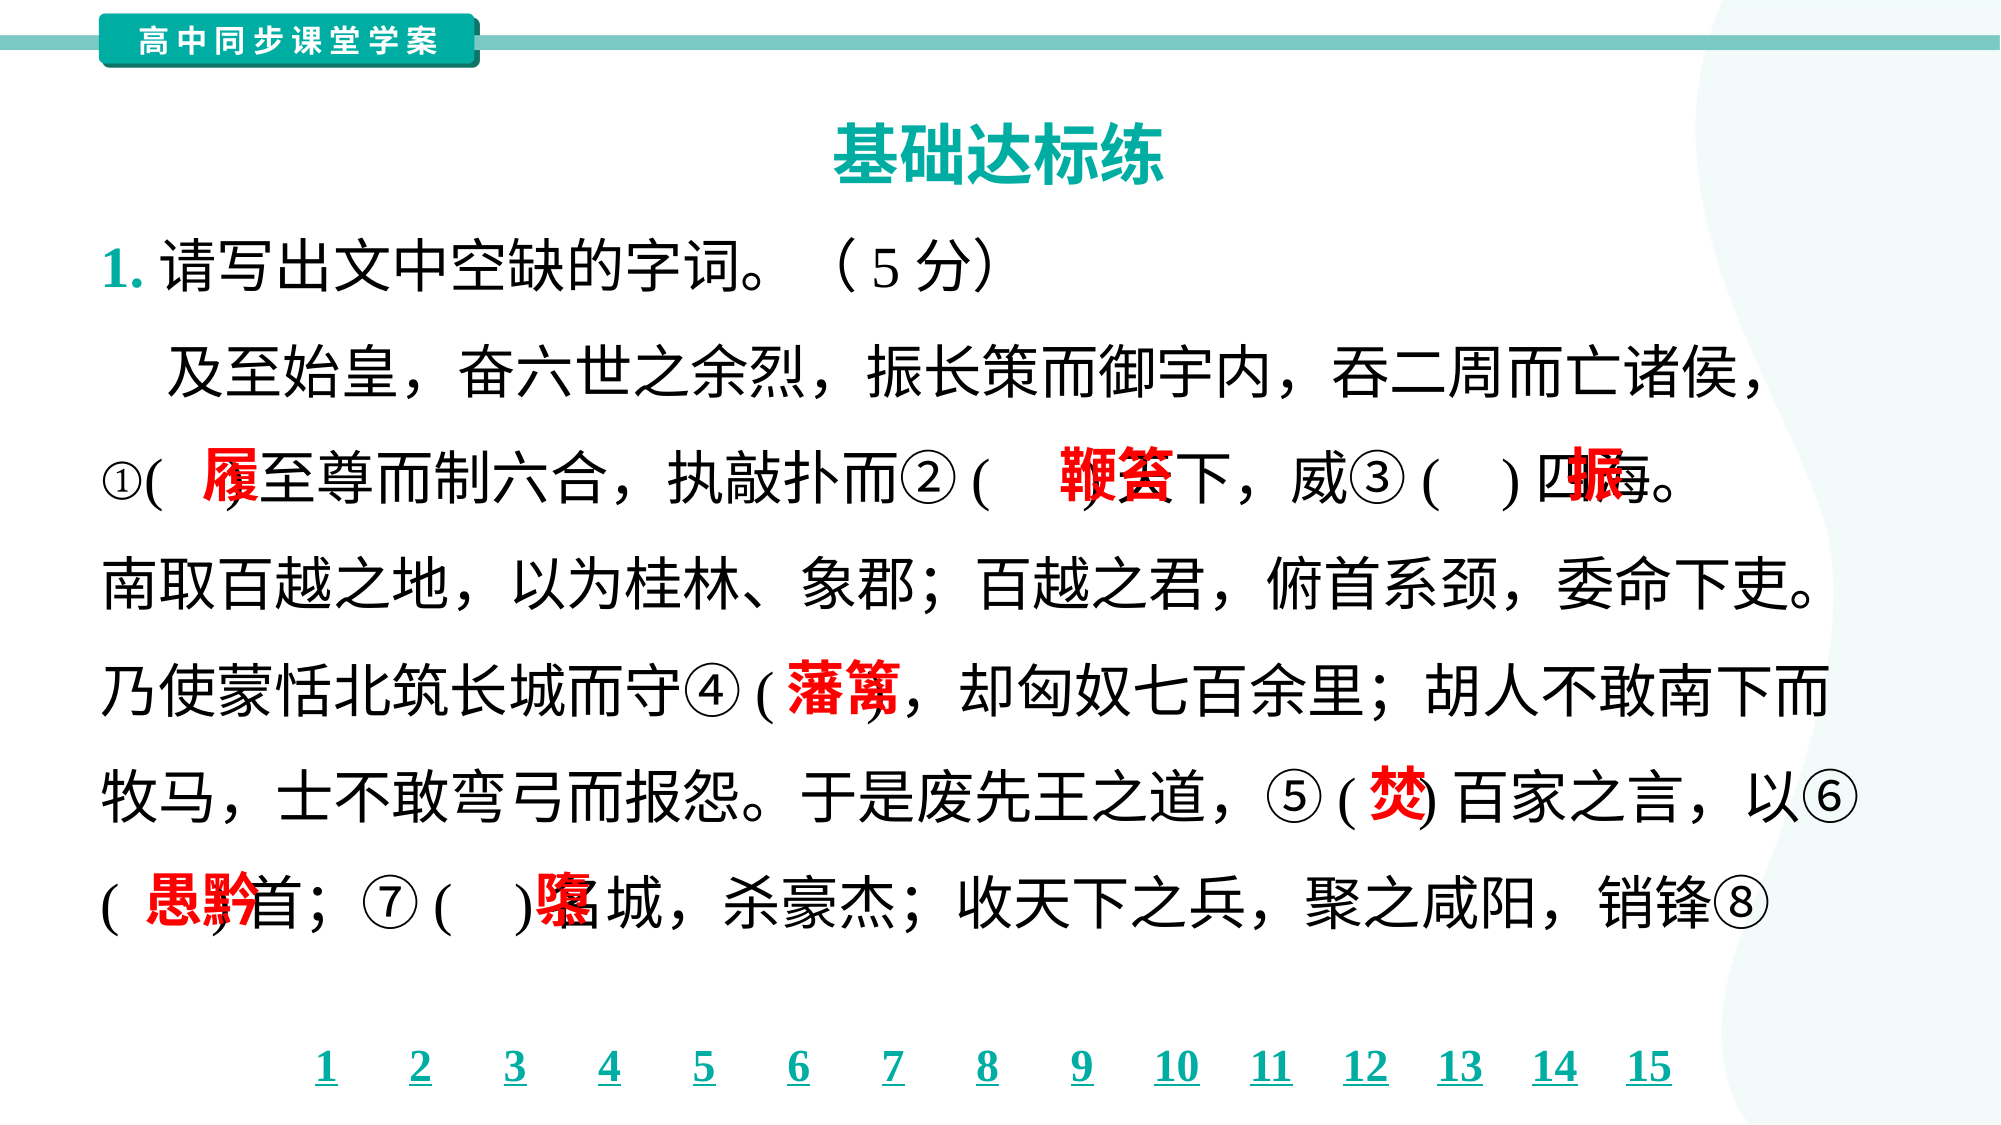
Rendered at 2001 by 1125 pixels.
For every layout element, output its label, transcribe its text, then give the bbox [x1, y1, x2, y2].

picture [0, 0, 2000, 1125]
text_box 1.请写出文中空缺的字词。（5分） 及至始皇，奋六世之余烈，振长策而御宇内，吞二周而亡诸侯， ①( )至尊而制六合，执敲扑而②( )天下，威③( )四海。 南取百越之地，以为桂林、象郡；百越之君，俯首系颈，委命下吏。 乃使蒙恬北筑长城而守④( )，却匈奴七百余里；胡人不敢南下而 牧马，士不敢弯弓而报怨。于是废先王之道，⑤( )百家之言，以⑥ ( )首；⑦( )名城，杀豪杰；收天下之兵，聚之咸阳，销锋⑧ [100, 192, 1899, 937]
text_box 焚 [1348, 725, 1450, 828]
text_box 愚黔 [123, 831, 283, 934]
text_box 振 [1544, 406, 1646, 509]
text_box 鞭笞 [1037, 406, 1198, 509]
text_box 履 [181, 406, 283, 509]
text_box 隳 [513, 831, 615, 934]
text_box 基础达标练 [100, 76, 1899, 192]
text_box 藩篱 [764, 618, 925, 721]
